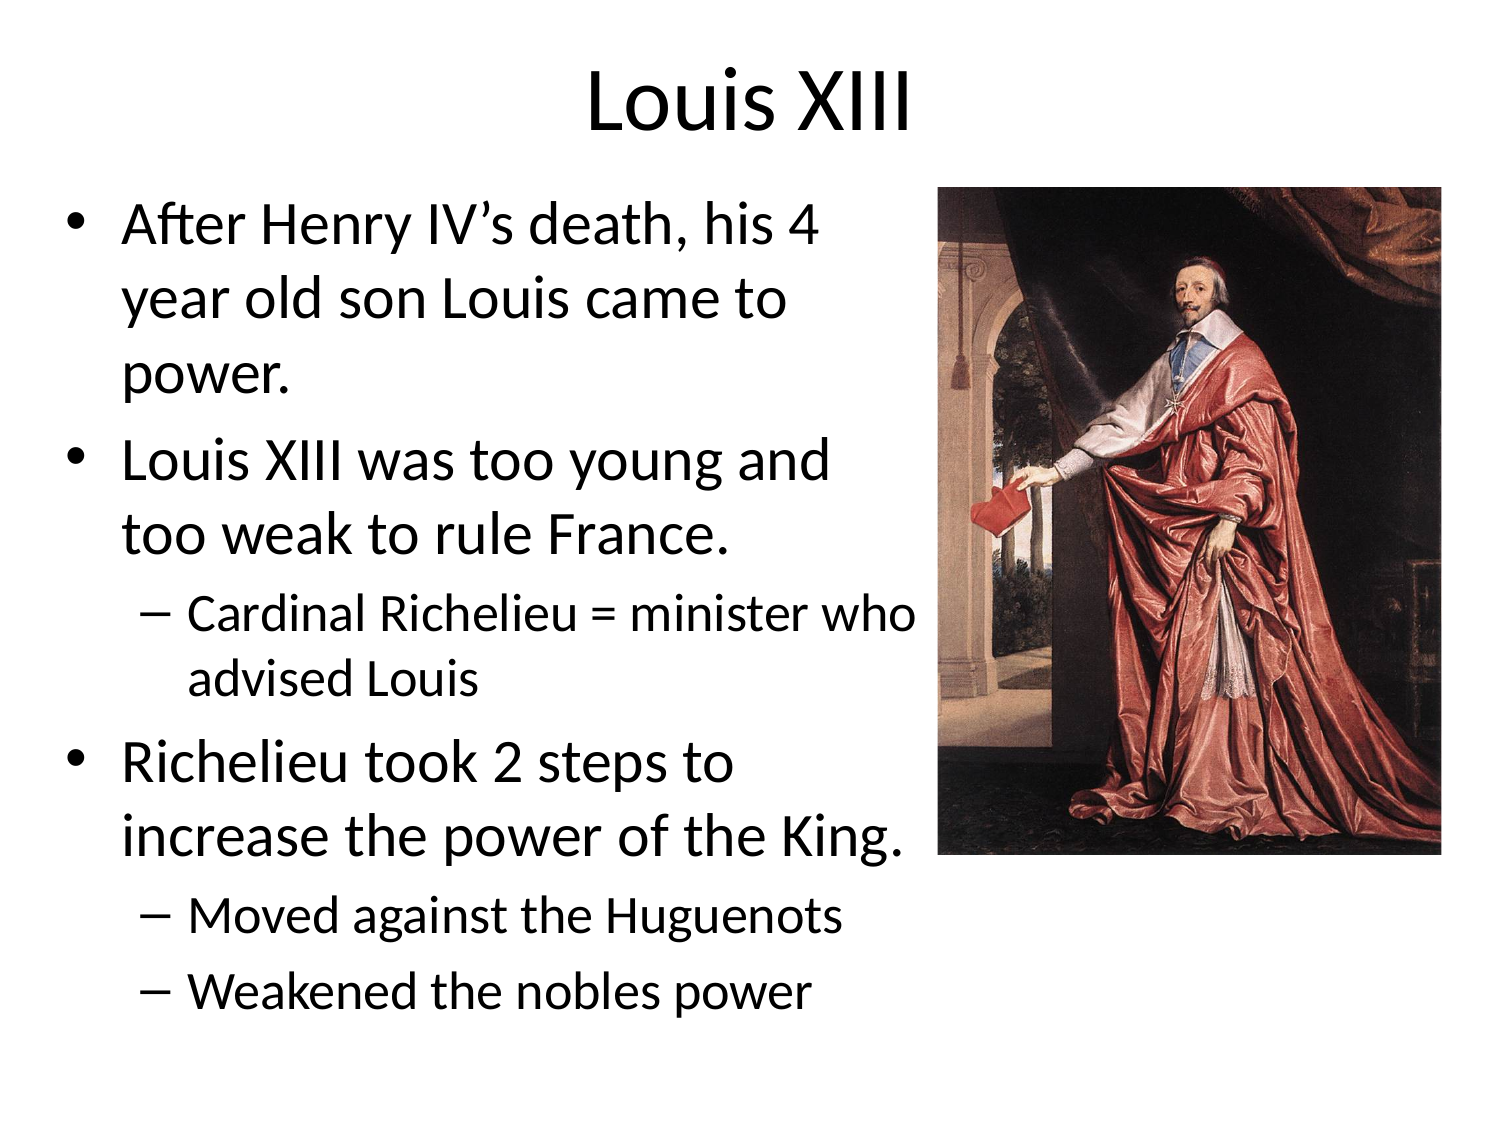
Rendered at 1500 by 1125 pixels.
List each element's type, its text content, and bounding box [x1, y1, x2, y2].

picture [937, 187, 1442, 856]
list After Henry IV’s death, his 4 year old son Louis came to power. Louis XIII was too young and too weak to rule France. Cardinal Richelieu = minister who advised Louis Richelieu took 2 steps to increase the power of the King. Moved against the Huguenots Weakened the nobles power [50, 174, 938, 1038]
title Louis XIII [75, 0, 1425, 185]
